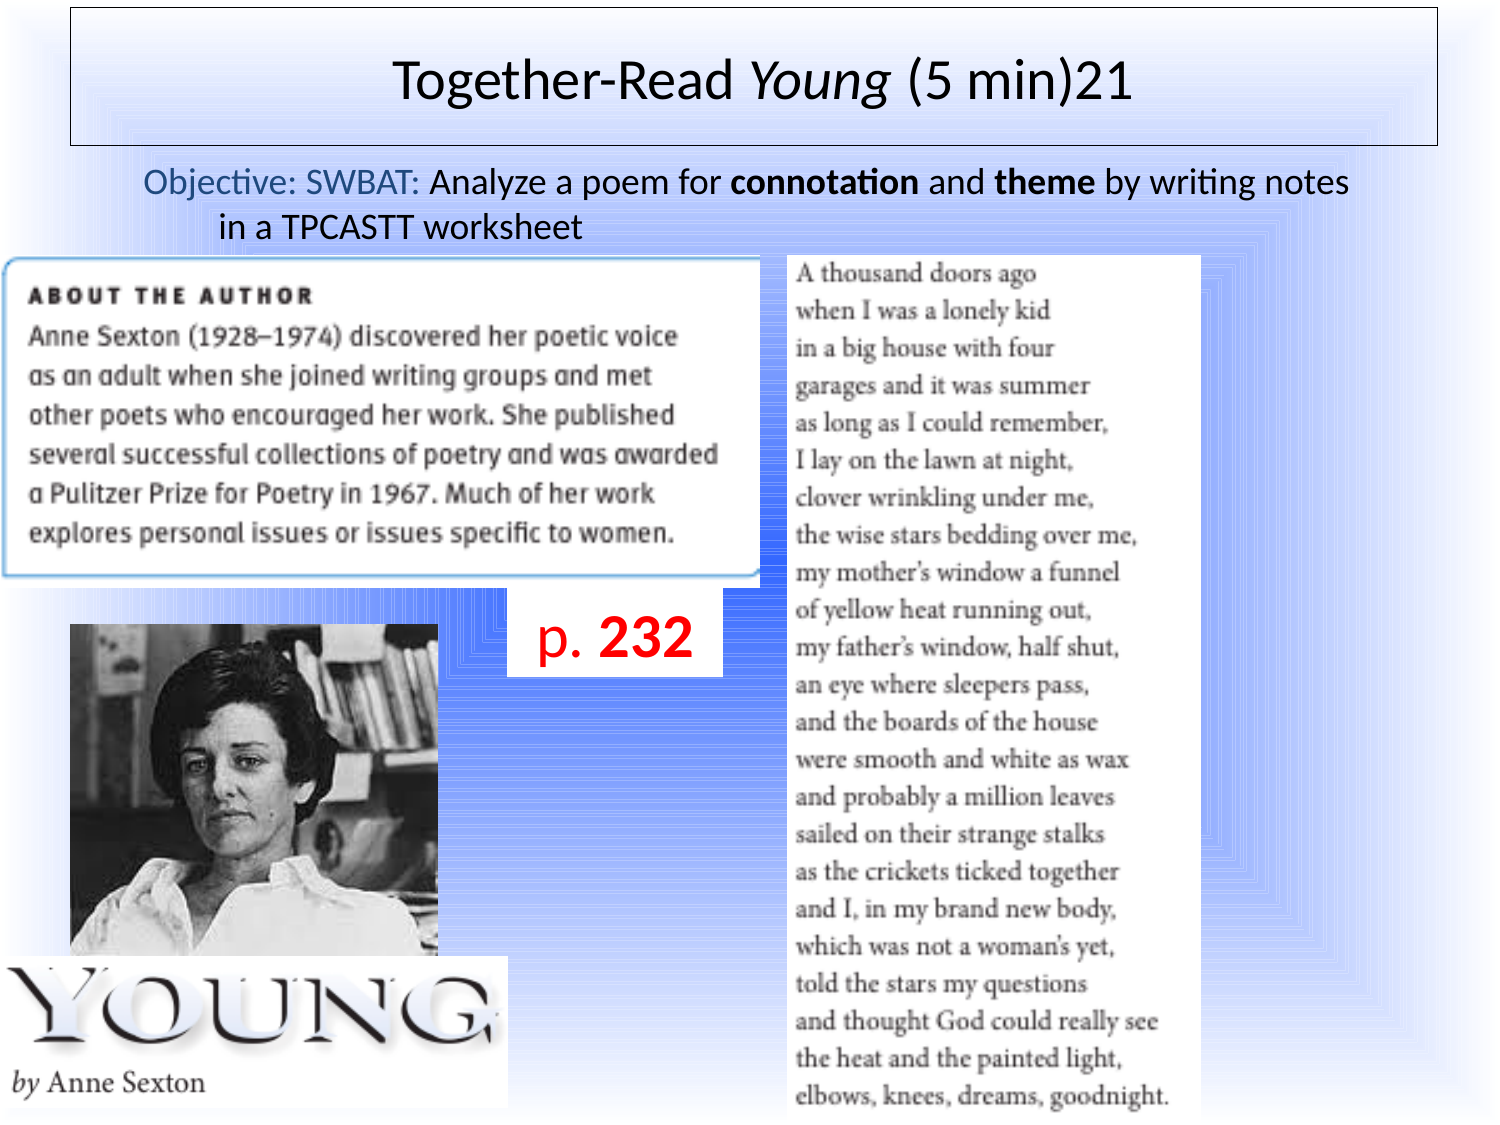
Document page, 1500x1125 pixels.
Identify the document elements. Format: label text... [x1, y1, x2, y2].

picture [0, 624, 508, 1108]
title Together-Read Young (5 min)21 [70, 7, 1438, 146]
text_box p. 232 [507, 597, 723, 678]
text_box Objective: SWBAT: Analyze a poem for connotation and theme by writing notes in a TPCASTT worksheet [24, 149, 1367, 255]
picture [0, 255, 760, 588]
picture [787, 255, 1202, 1125]
